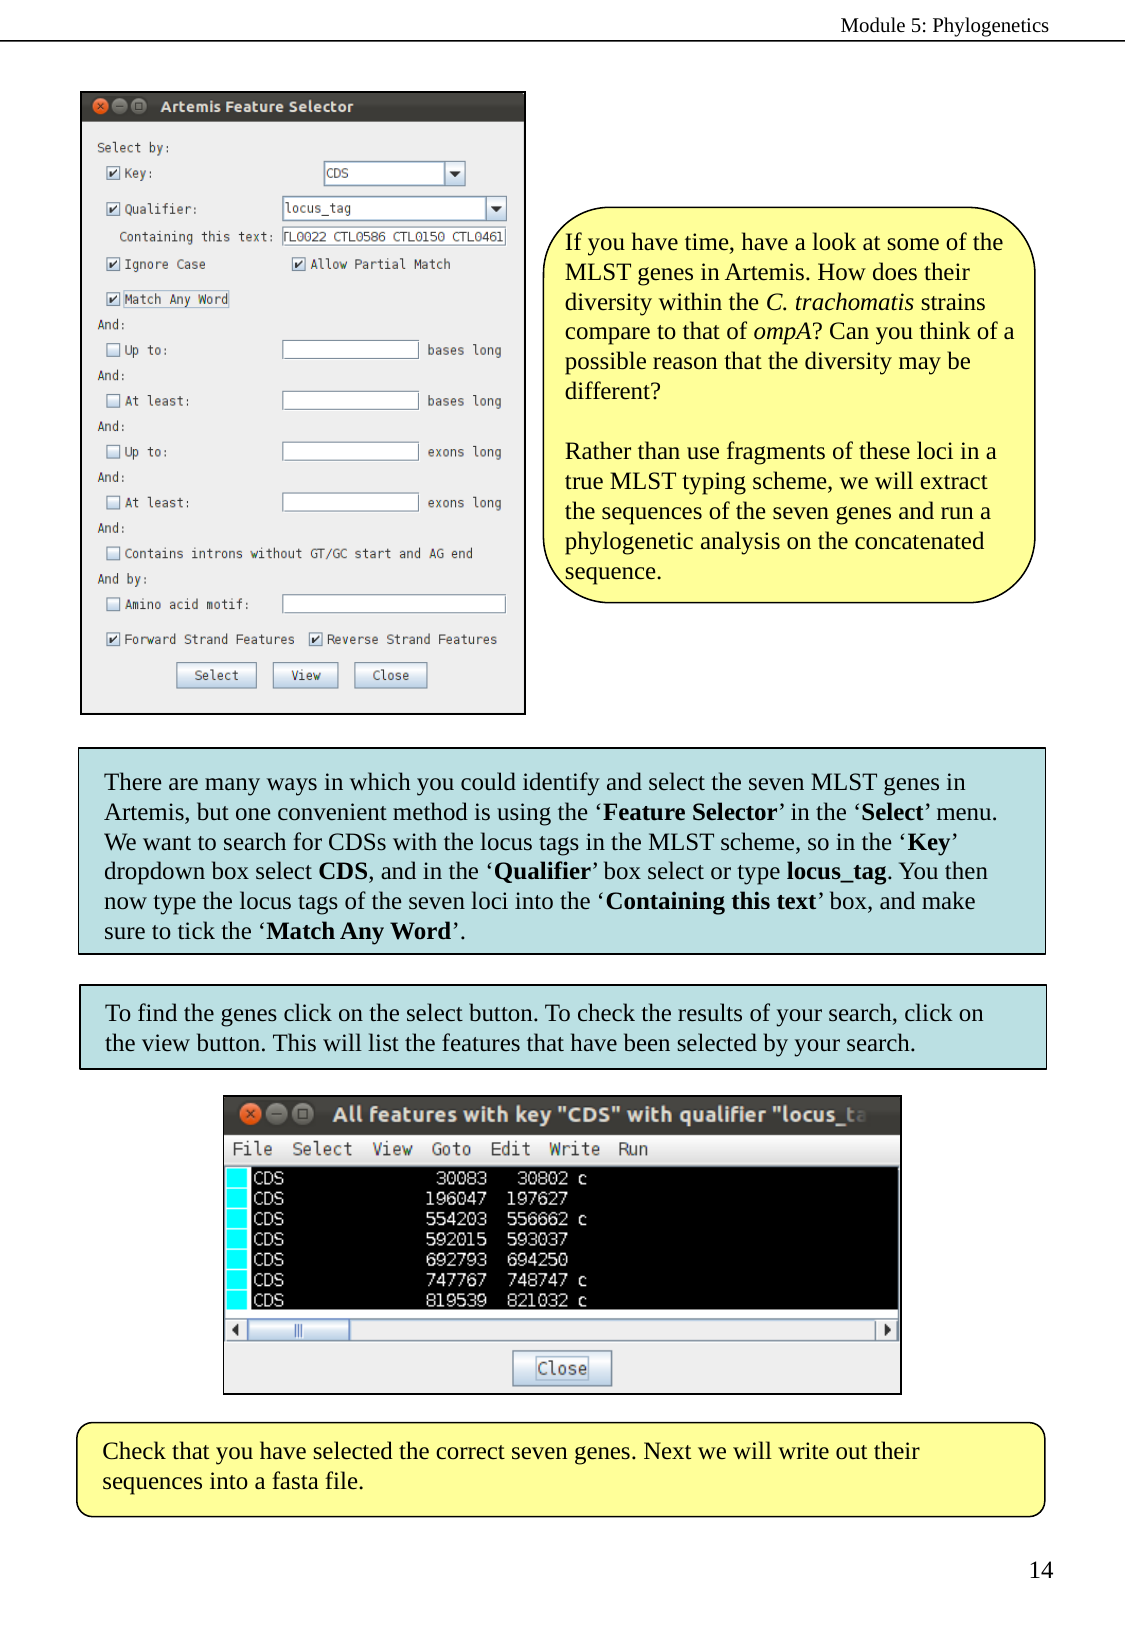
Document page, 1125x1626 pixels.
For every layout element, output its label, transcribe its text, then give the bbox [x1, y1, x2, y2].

picture [224, 1096, 901, 1394]
slide_number 14 [806, 1545, 1069, 1593]
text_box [79, 984, 1047, 1070]
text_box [76, 1422, 1046, 1517]
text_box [78, 747, 1046, 955]
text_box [543, 207, 1036, 658]
picture [81, 92, 525, 714]
